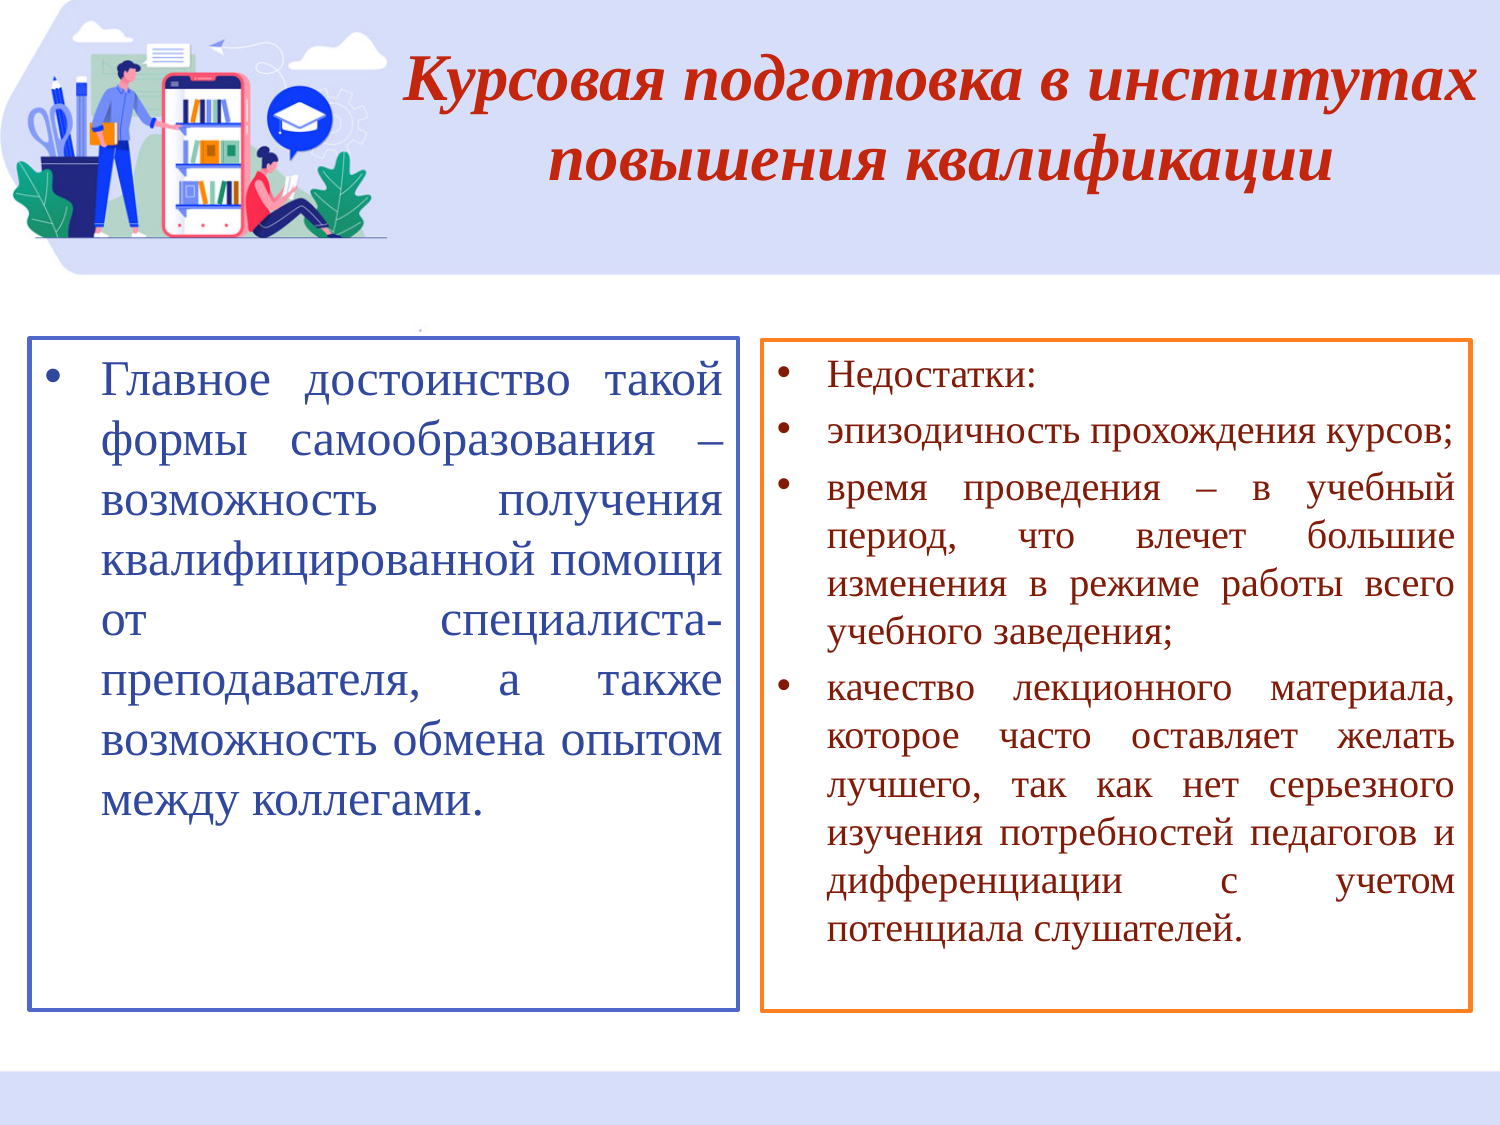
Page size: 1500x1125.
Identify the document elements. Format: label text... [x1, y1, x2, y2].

picture [0, 0, 1500, 1125]
title Курсовая подготовка в институтах повышения квалификации [383, 19, 1500, 208]
list Главное достоинство такой формы самообразования – возможность получения квалифицированной помощи от специалиста-преподавателя, а также возможность обмена опытом между коллегами. [27, 336, 740, 1012]
list Недостатки: эпизодичность прохождения курсов; время проведения – в учебный период, что влечет большие изменения в режиме работы всего учебного заведения; качество лекционного материала, которое часто оставляет желать лучшего, так как нет серьезного изучения потребностей педагогов и дифференциации с учетом потенциала слушателей. [760, 338, 1473, 1013]
